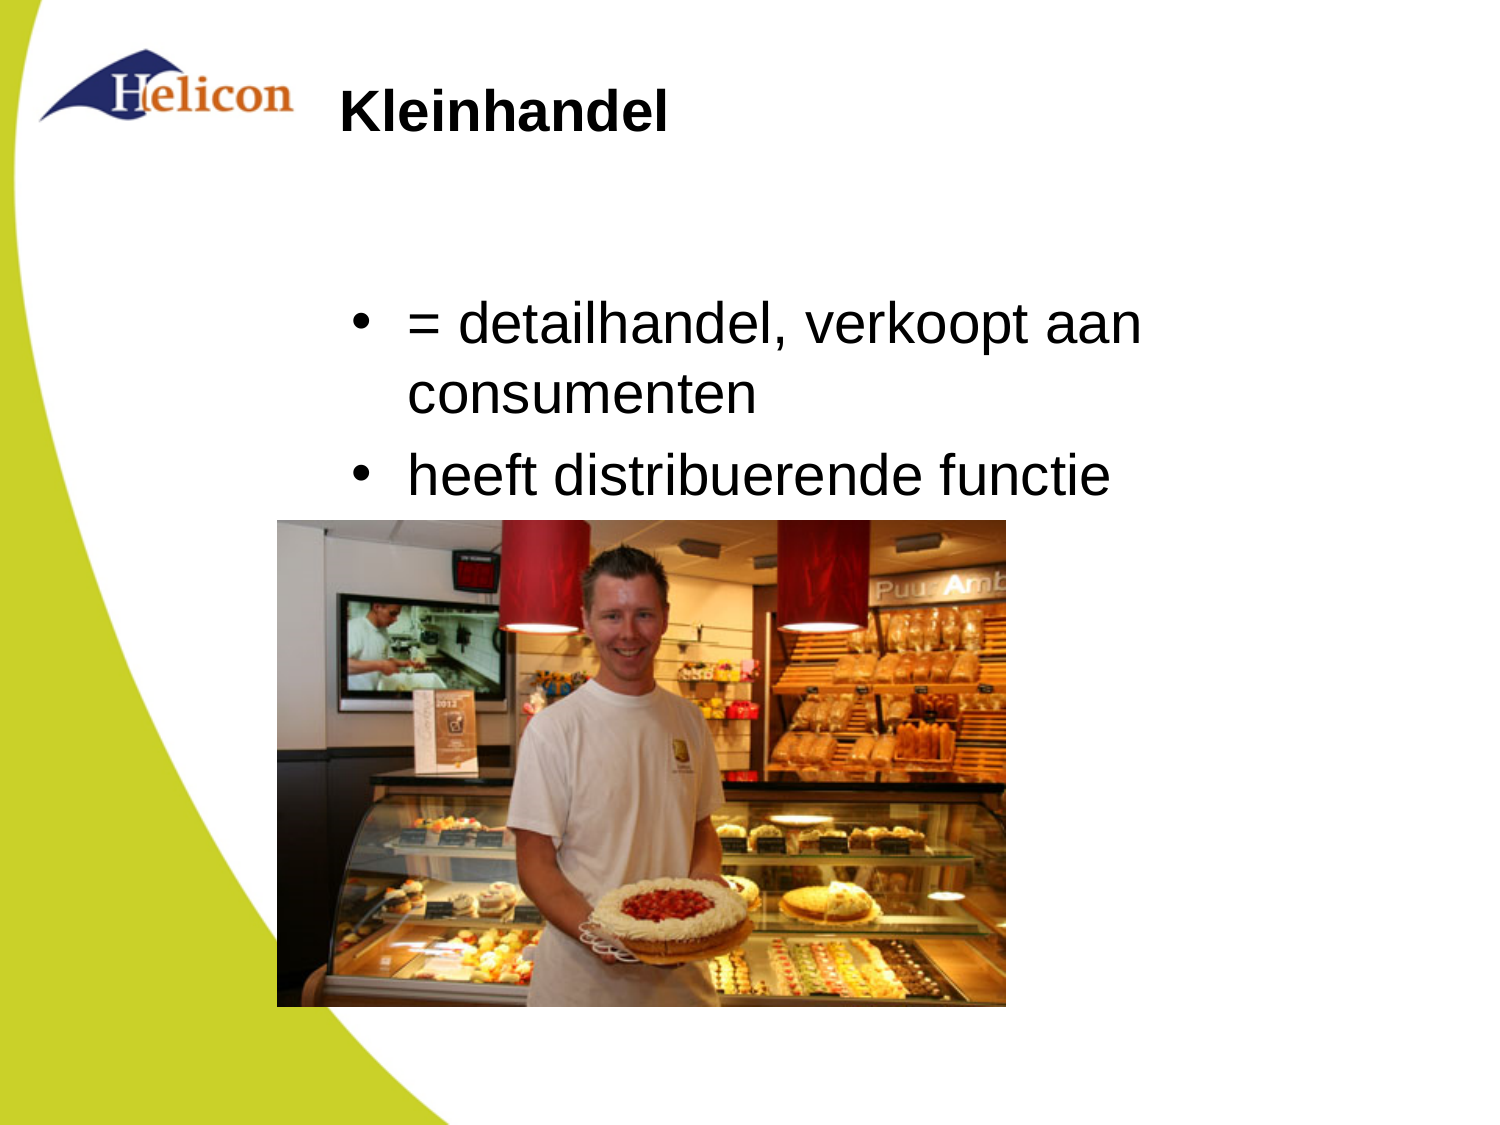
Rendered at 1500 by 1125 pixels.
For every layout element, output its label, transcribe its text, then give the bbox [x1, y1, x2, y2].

picture [0, 0, 1500, 1125]
title Kleinhandel [324, 54, 1415, 161]
list = detailhandel, verkoopt aan consumenten heeft distribuerende functie [336, 196, 1425, 1005]
